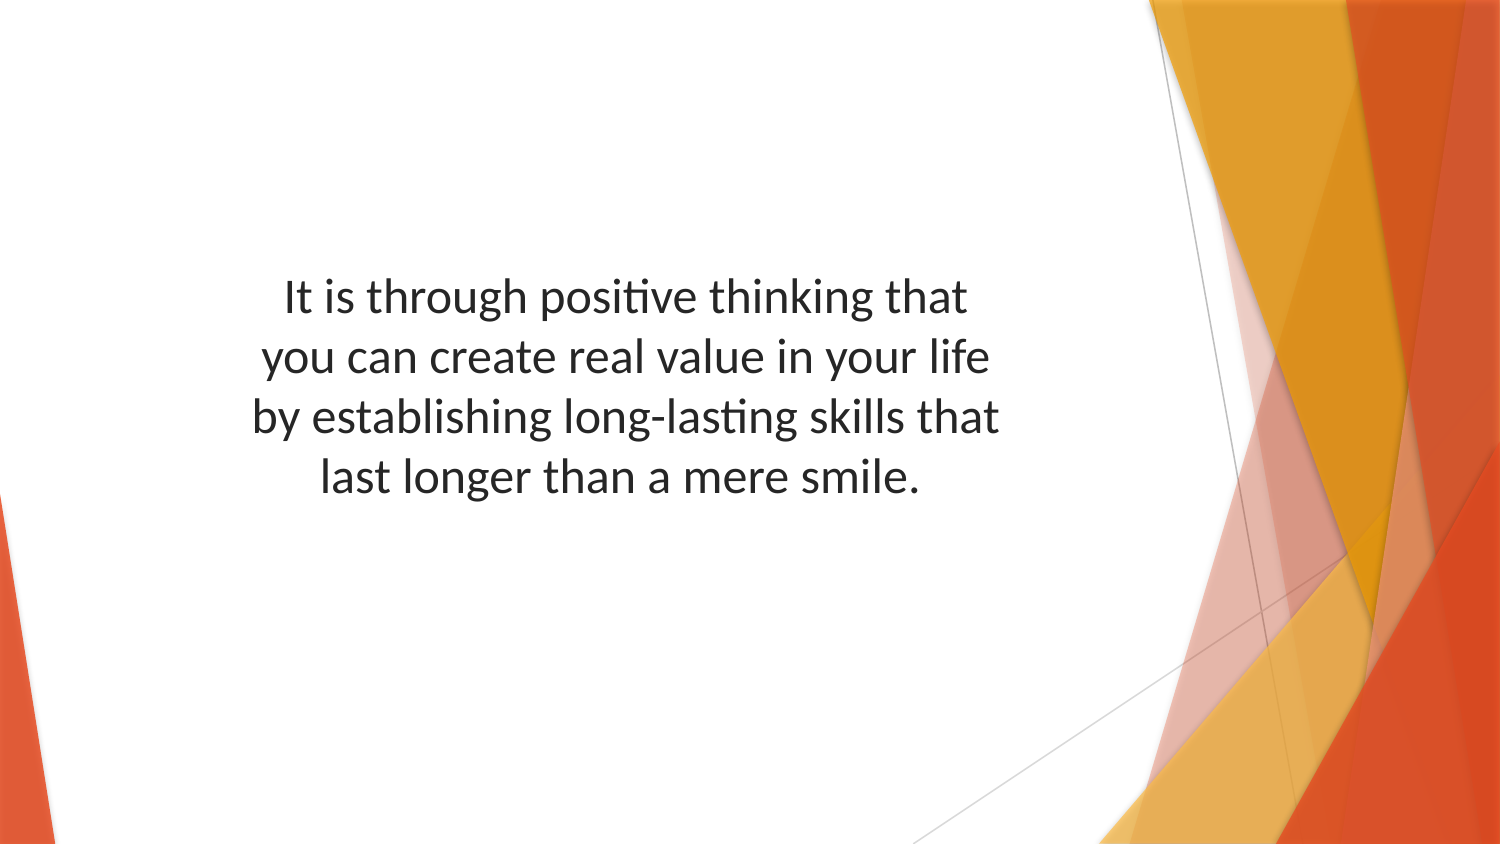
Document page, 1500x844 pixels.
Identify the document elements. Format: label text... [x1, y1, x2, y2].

list It is through positive thinking that you can create real value in your life by establishing long-lasting skills that last longer than a mere smile. [230, 256, 1022, 729]
